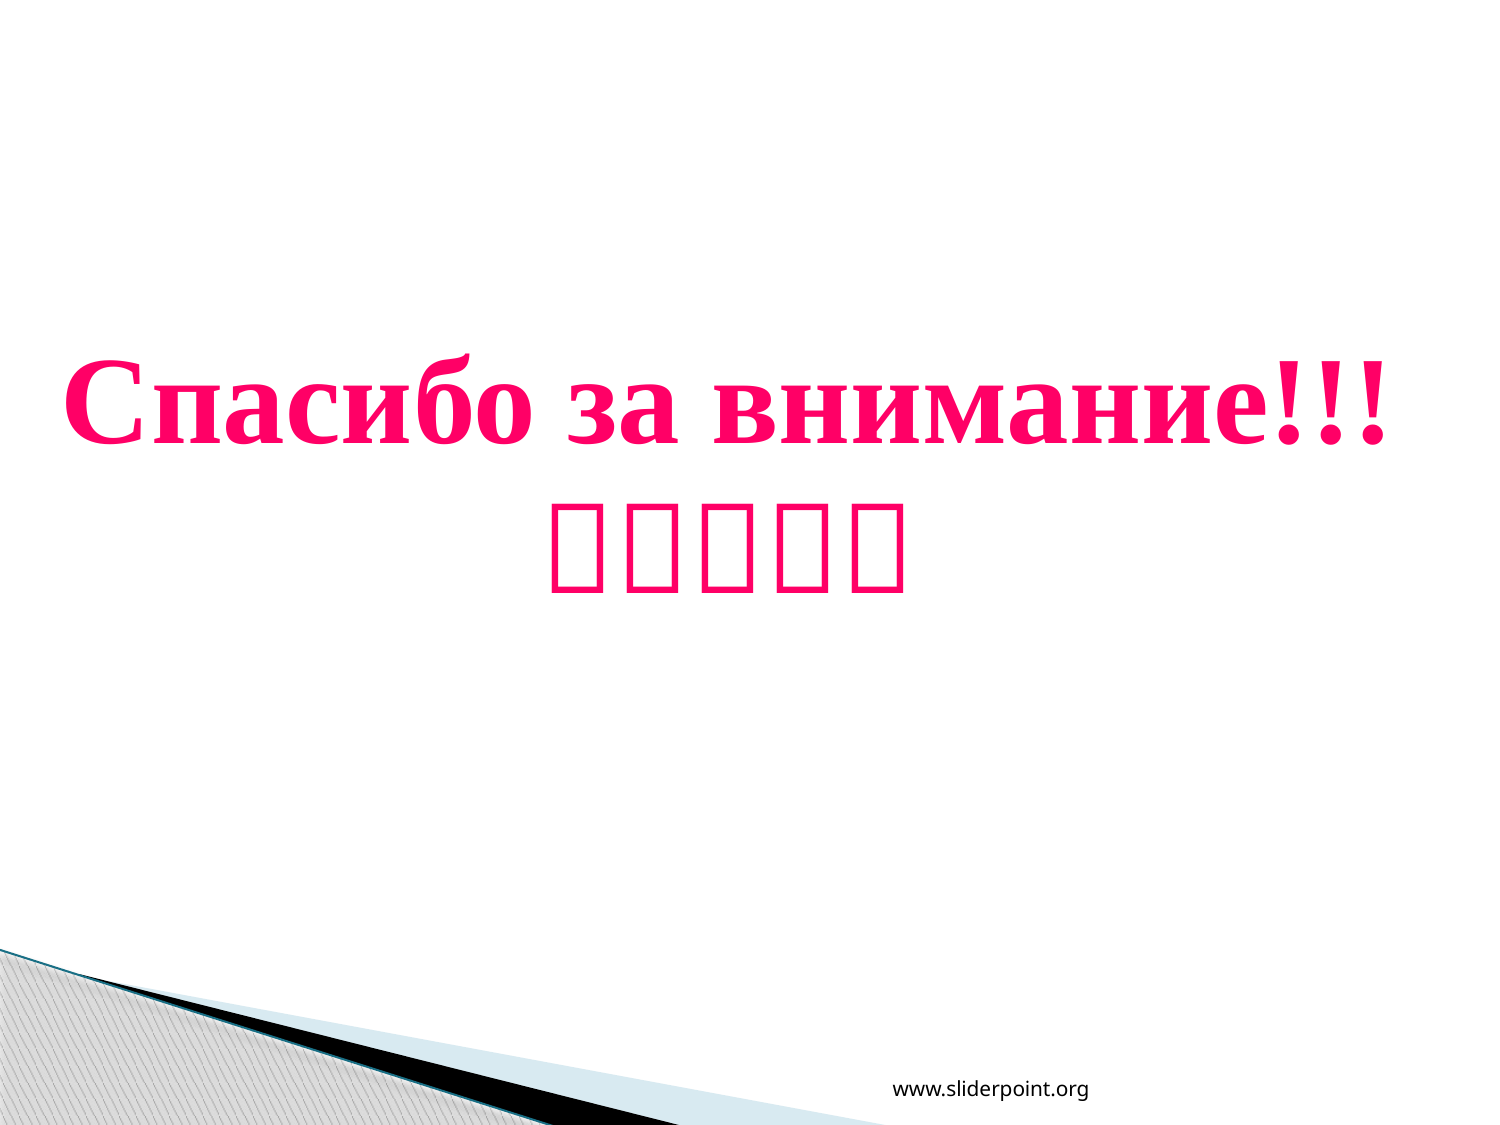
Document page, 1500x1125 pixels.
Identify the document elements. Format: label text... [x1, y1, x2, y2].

footer www.sliderpoint.org [718, 1051, 1105, 1112]
title Спасибо за внимание!!!  [0, 375, 1456, 563]
